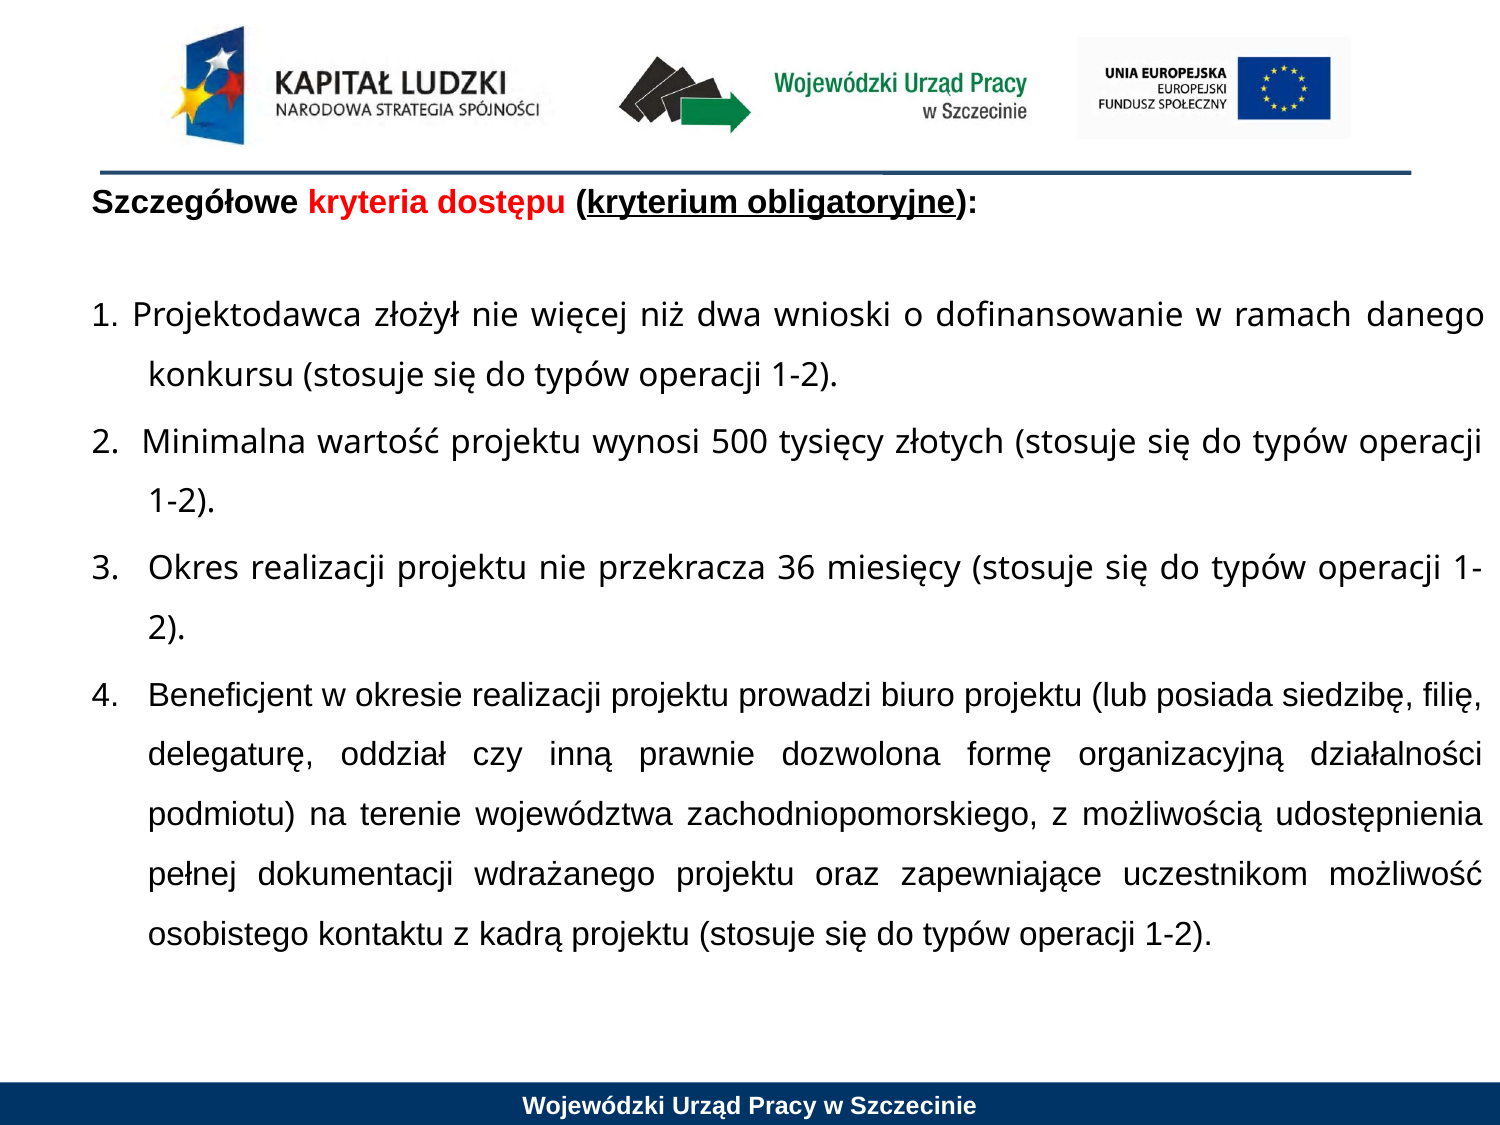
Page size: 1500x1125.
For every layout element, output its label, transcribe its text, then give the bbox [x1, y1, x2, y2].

list Szczegółowe kryteria dostępu (kryterium obligatoryjne): 1. Projektodawca złożył nie więcej niż dwa wnioski o dofinansowanie w ramach danego konkursu (stosuje się do typów operacji 1-2). 2. Minimalna wartość projektu wynosi 500 tysięcy złotych (stosuje się do typów operacji 1-2). 3. Okres realizacji projektu nie przekracza 36 miesięcy (stosuje się do typów operacji 1-2). 4. Beneficjent w okresie realizacji projektu prowadzi biuro projektu (lub posiada siedzibę, filię, delegaturę, oddział czy inną prawnie dozwolona formę organizacyjną działalności podmiotu) na terenie województwa zachodniopomorskiego, z możliwością udostępnienia pełnej dokumentacji wdrażanego projektu oraz zapewniające uczestnikom możliwość osobistego kontaktu z kadrą projektu (stosuje się do typów operacji 1-2). [76, 172, 1500, 1045]
picture [159, 24, 1353, 149]
